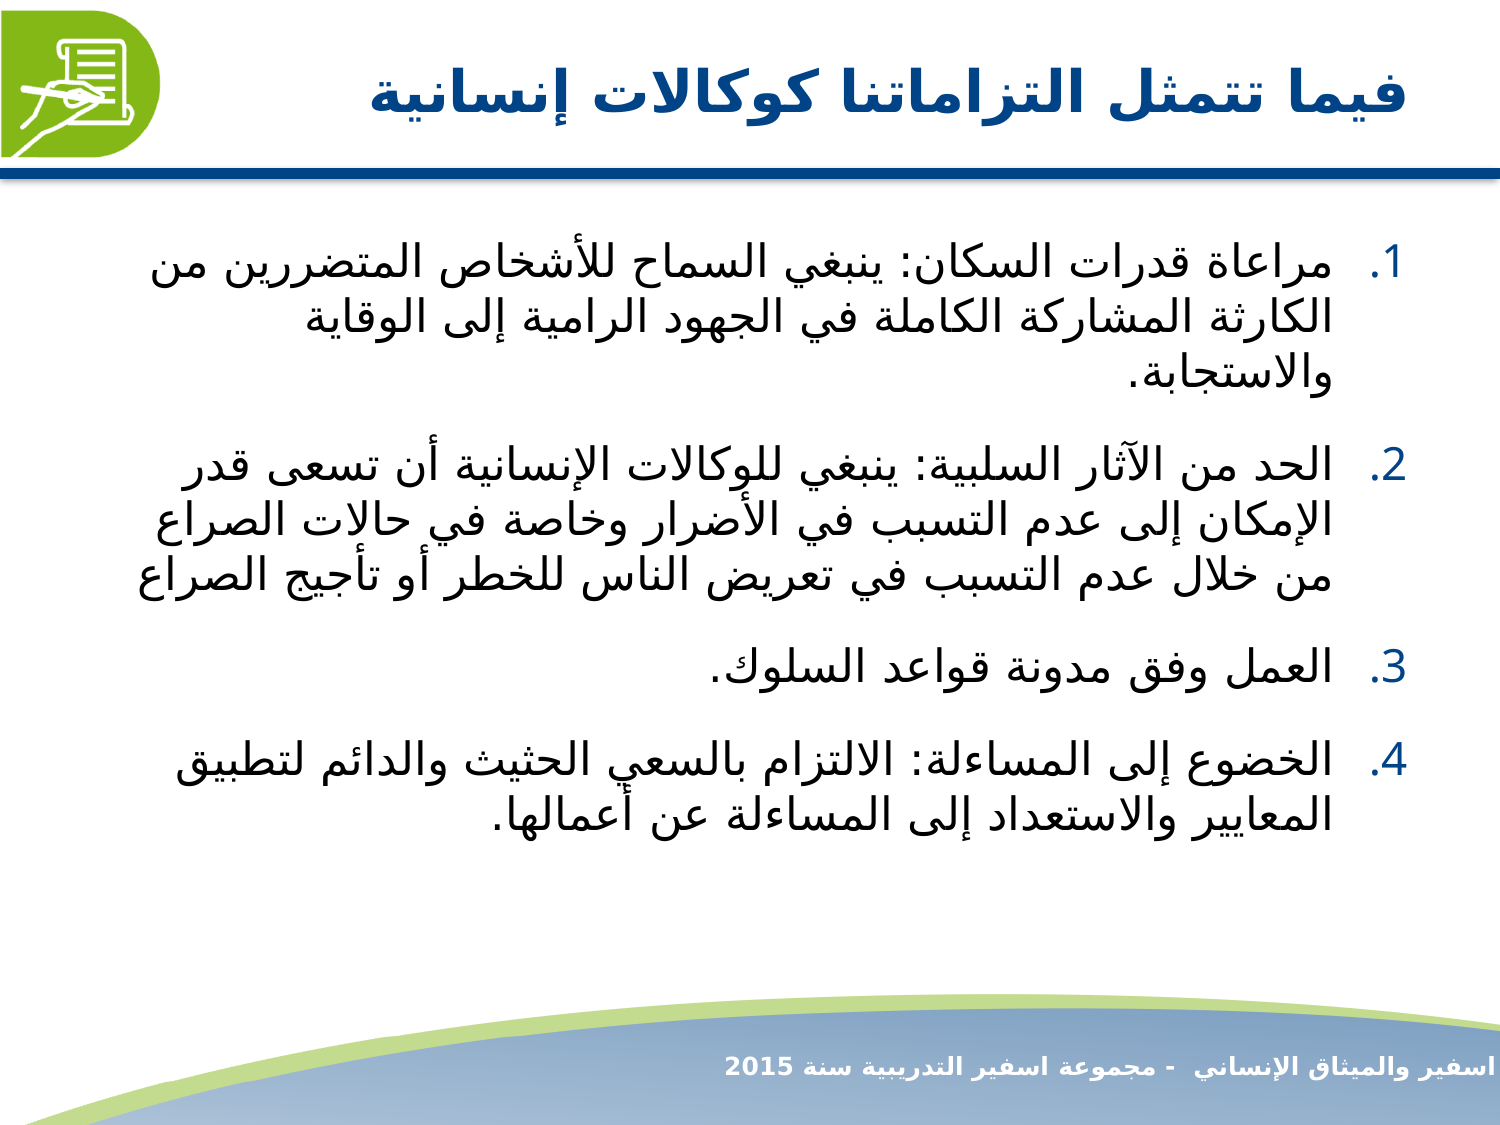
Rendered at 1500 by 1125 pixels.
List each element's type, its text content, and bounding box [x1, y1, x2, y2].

title فيما تتمثل التزاماتنا كوكالات إنسانية [75, 0, 1425, 178]
list مراعاة قدرات السكان: ينبغي السماح للأشخاص المتضررين من الكارثة المشاركة الكاملة في الجهود الرامية إلى الوقاية والاستجابة. الحد من الآثار السلبية: ينبغي للوكالات الإنسانية أن تسعى قدر الإمكان إلى عدم التسبب في الأضرار وخاصة في حالات الصراع من خلال عدم التسبب في تعريض الناس للخطر أو تأجيج الصراع العمل وفق مدونة قواعد السلوك. الخضوع إلى المساءلة: الالتزام بالسعي الحثيث والدائم لتطبيق المعايير والاستعداد إلى المساءلة عن أعمالها. [75, 224, 1425, 1010]
text_box الجزء "أ"9 - اسفير والميثاق الإنساني - مجموعة اسفير التدريبية سنة 2015 [709, 1042, 1500, 1088]
picture [0, 992, 1500, 1125]
picture [0, 9, 75, 158]
